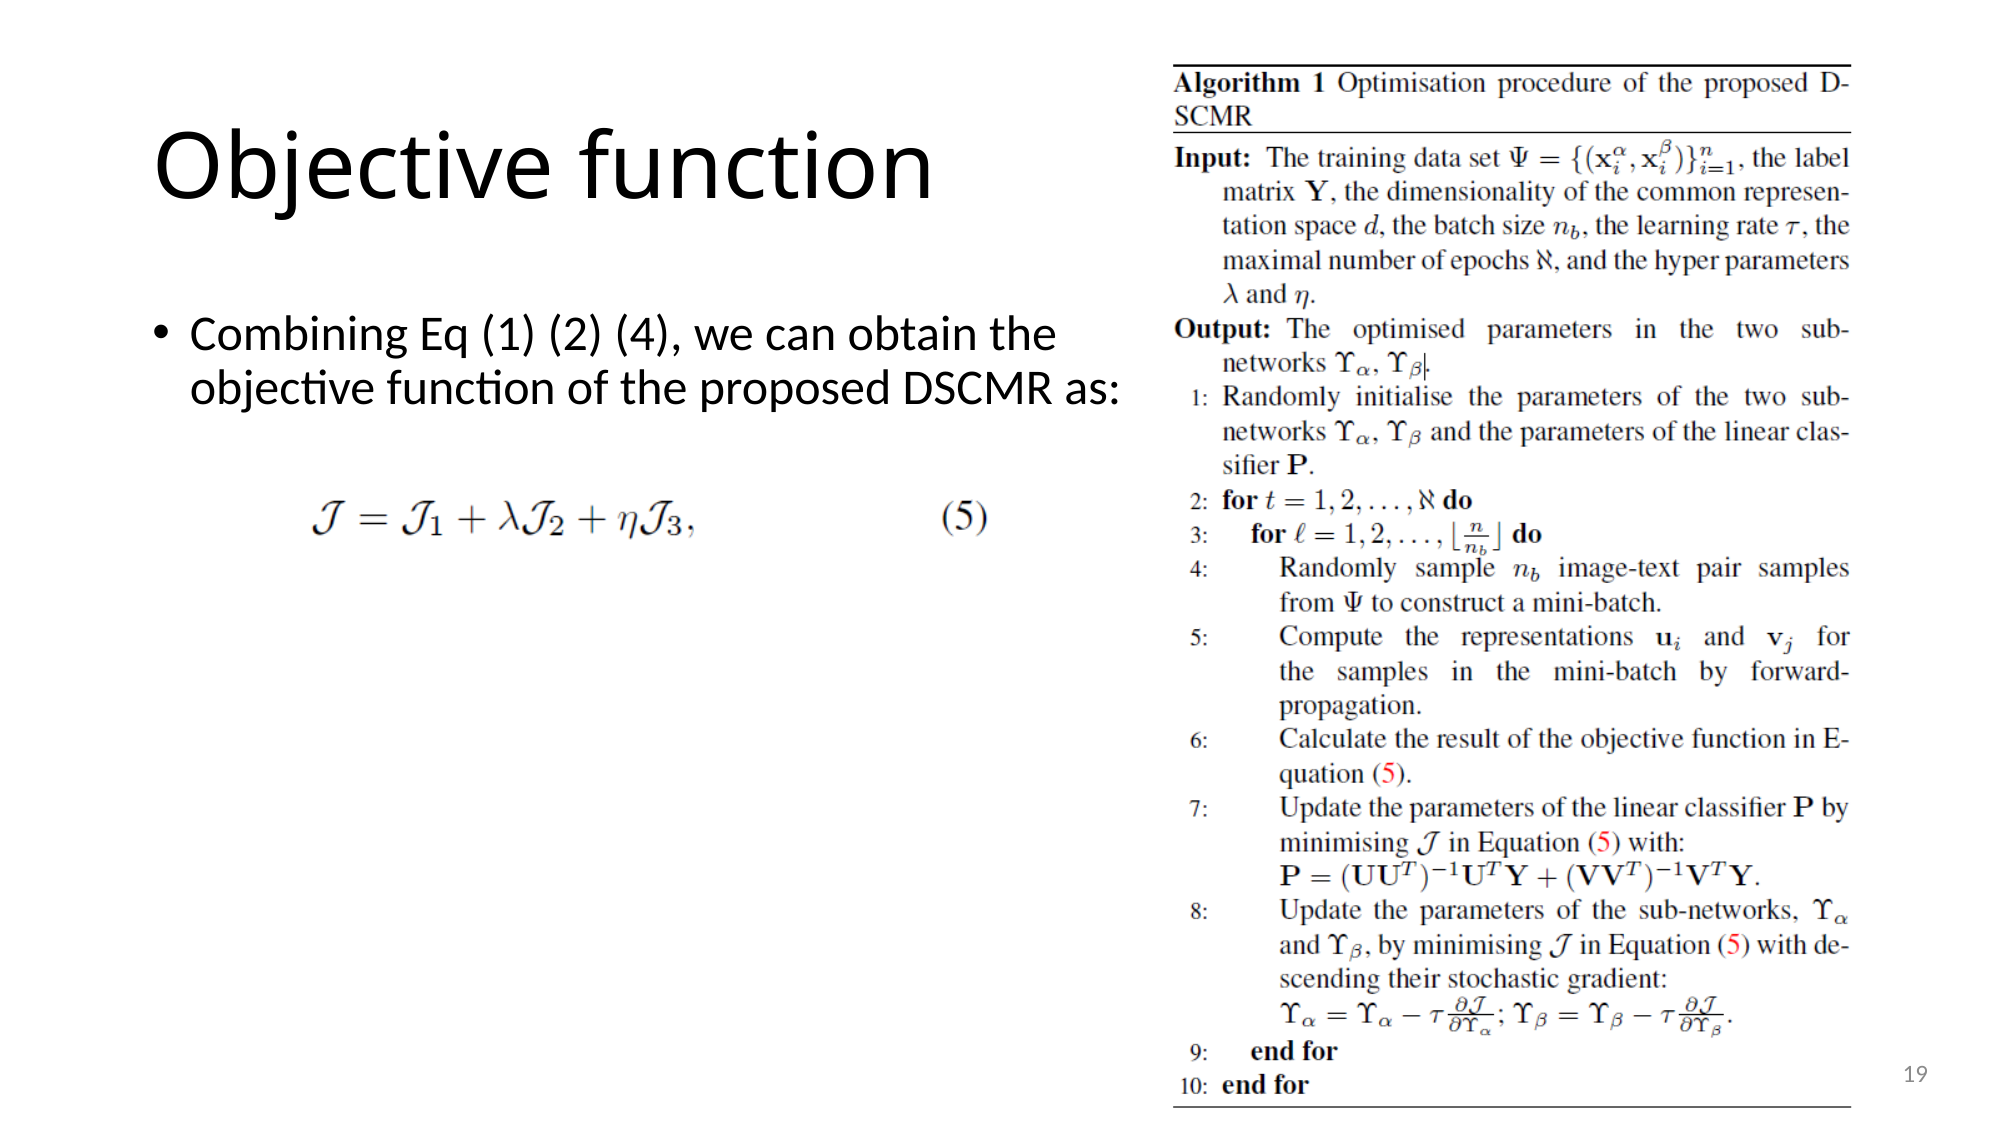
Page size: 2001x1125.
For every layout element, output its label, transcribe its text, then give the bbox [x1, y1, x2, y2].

title Objective function [137, 59, 1157, 278]
picture [1157, 52, 1875, 1124]
slide_number 19 [1875, 1042, 1944, 1103]
list Combining Eq (1) (2) (4), we can obtain the objective function of the proposed DSCMR as: [137, 299, 1157, 1014]
picture [282, 472, 1020, 563]
